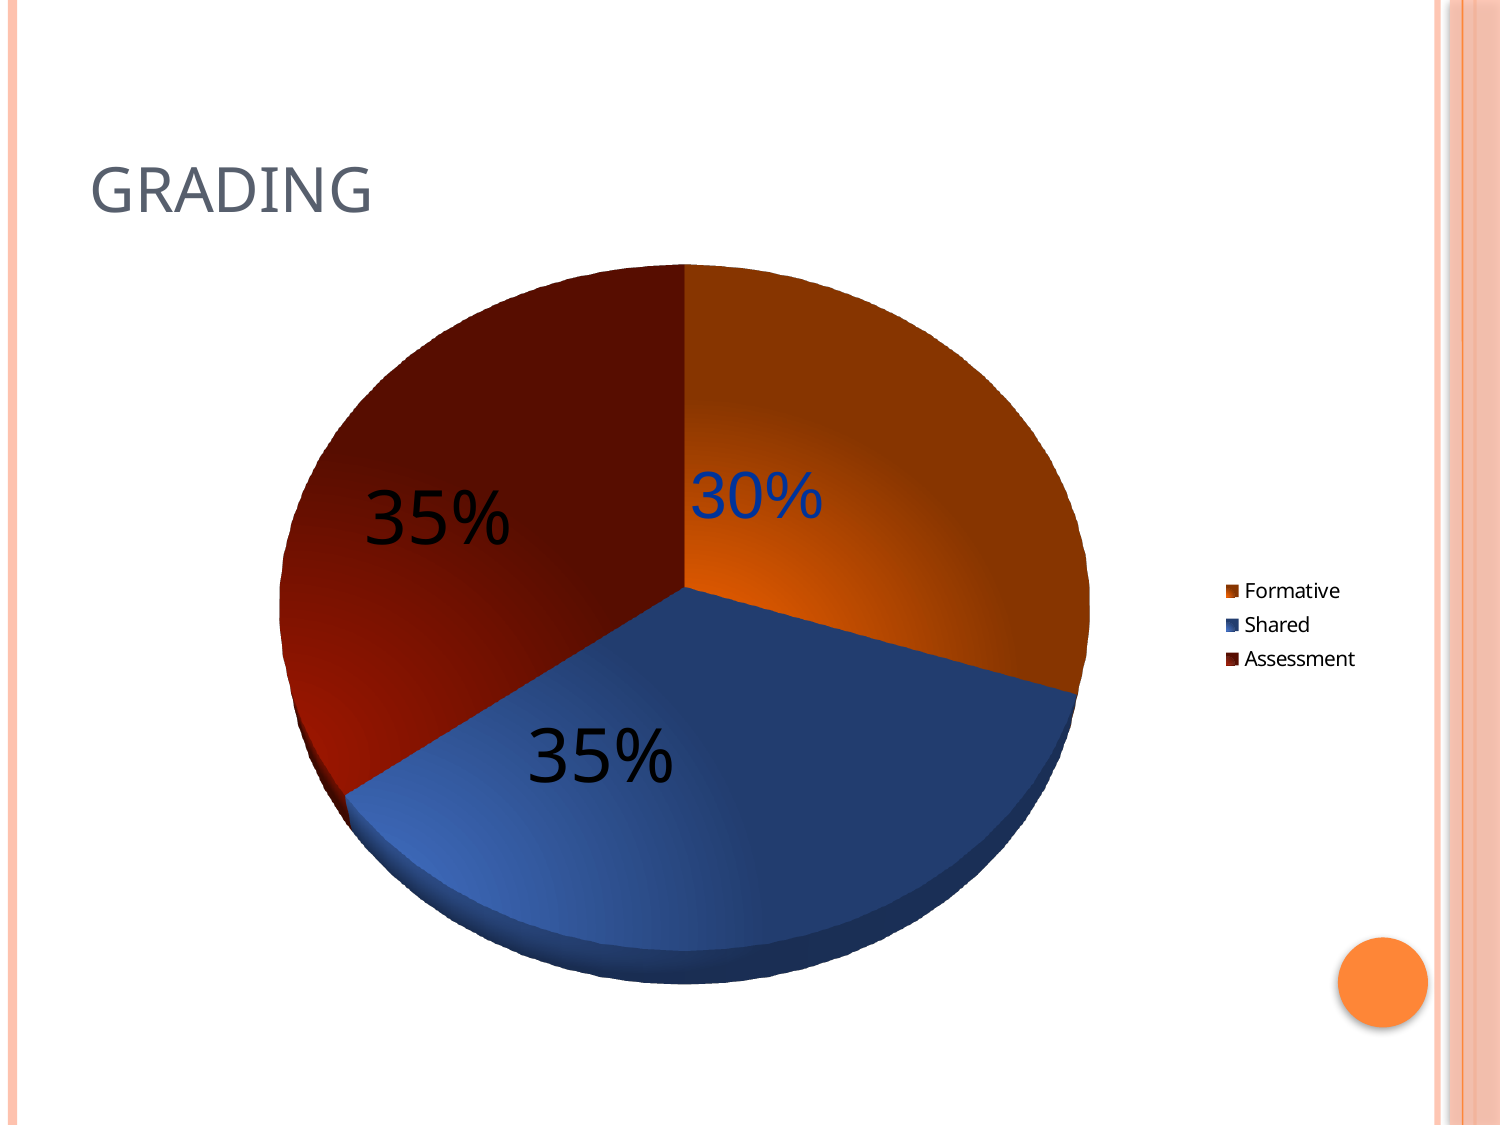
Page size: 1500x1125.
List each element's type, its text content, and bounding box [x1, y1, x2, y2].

title Grading [75, 45, 1300, 233]
chart [149, 249, 1376, 1001]
